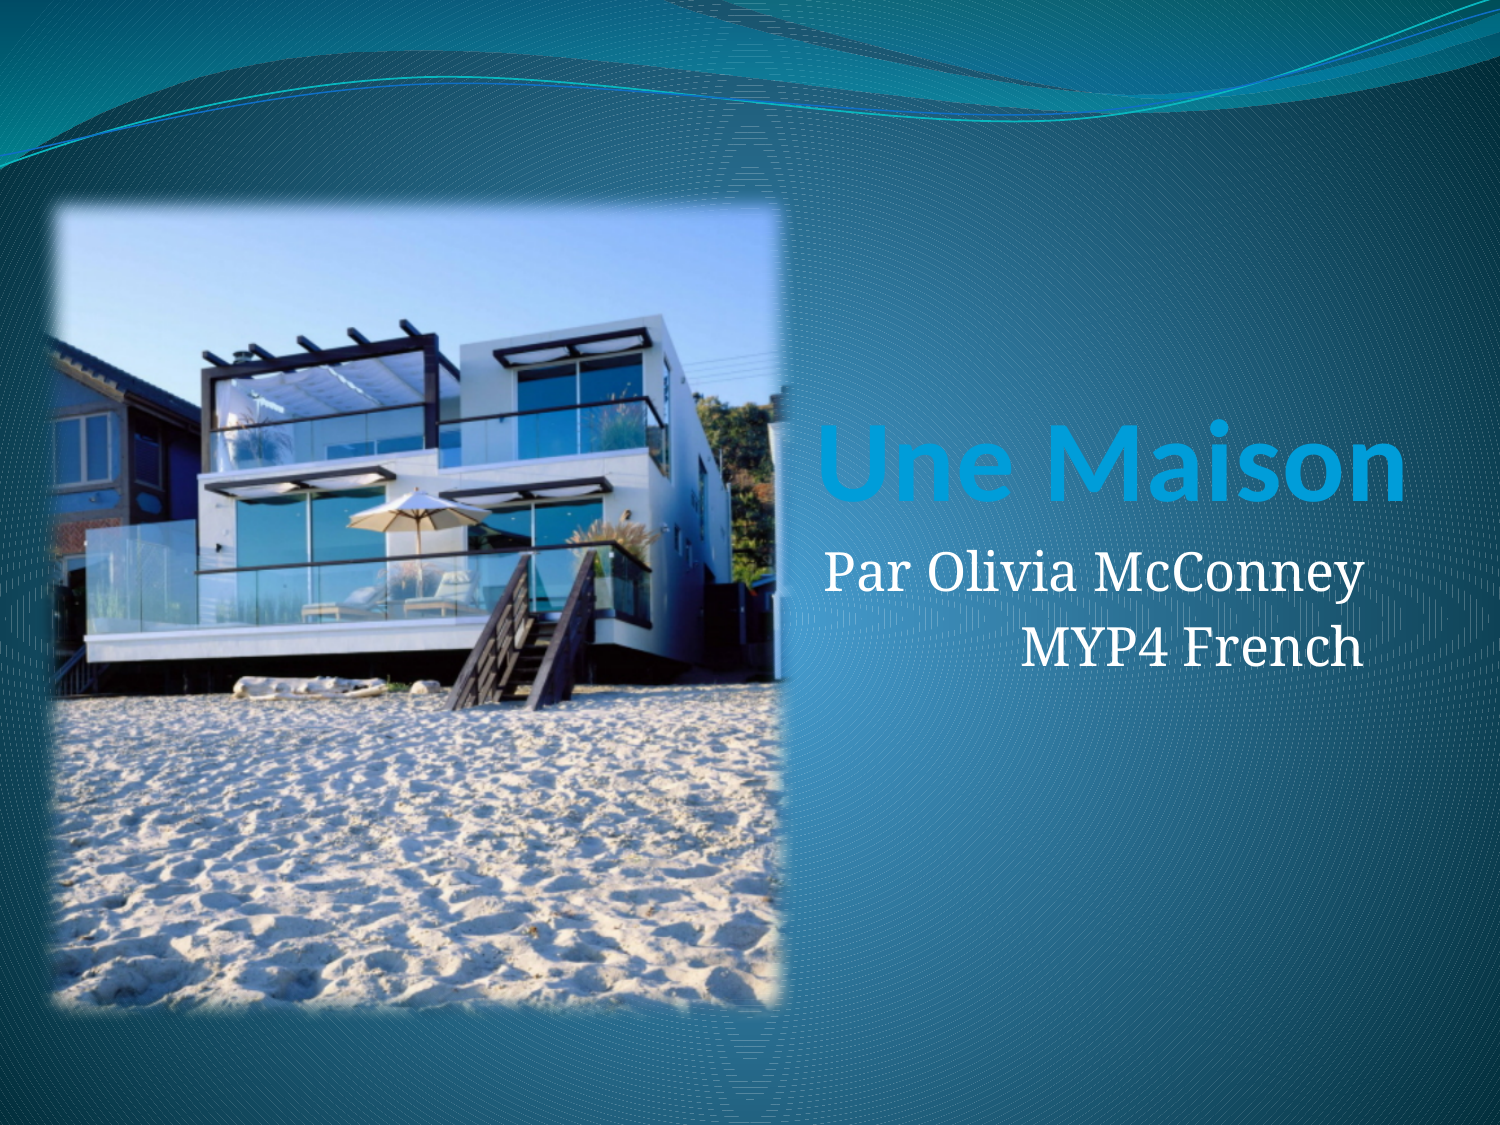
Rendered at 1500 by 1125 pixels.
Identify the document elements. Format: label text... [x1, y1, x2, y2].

picture [37, 187, 799, 1024]
subtitle Par Olivia McConney MYP4 French [805, 529, 1376, 818]
title Une Maison [805, 224, 1413, 525]
